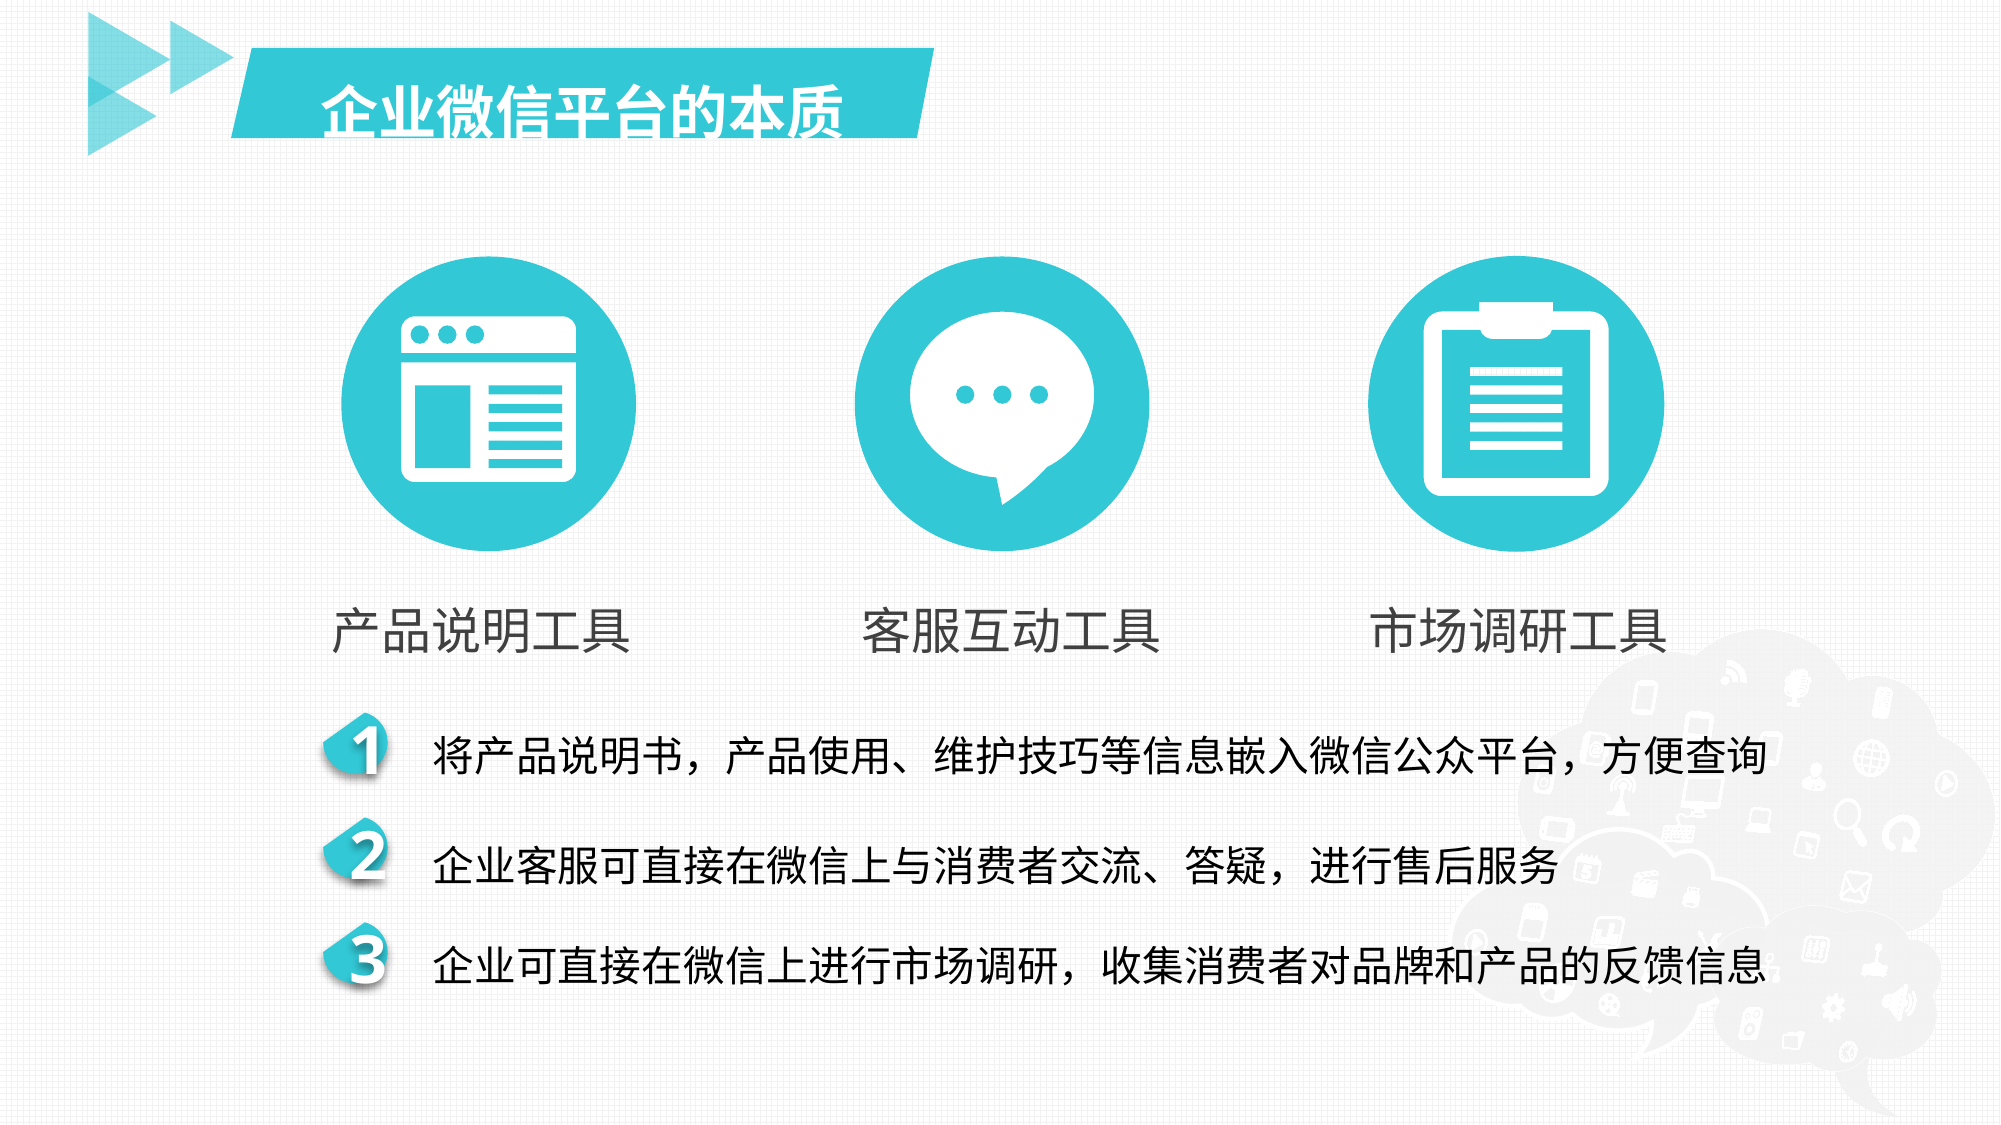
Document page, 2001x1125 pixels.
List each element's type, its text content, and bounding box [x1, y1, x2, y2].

text_box [87, 10, 169, 92]
text_box 企业微信平台的本质 [305, 0, 860, 154]
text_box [1449, 625, 2000, 1117]
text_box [323, 909, 1837, 1006]
text_box [169, 18, 236, 96]
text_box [323, 805, 1837, 901]
text_box [87, 74, 159, 158]
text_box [314, 255, 1686, 647]
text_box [323, 700, 1837, 797]
text_box [860, 46, 936, 140]
text_box [229, 46, 305, 140]
